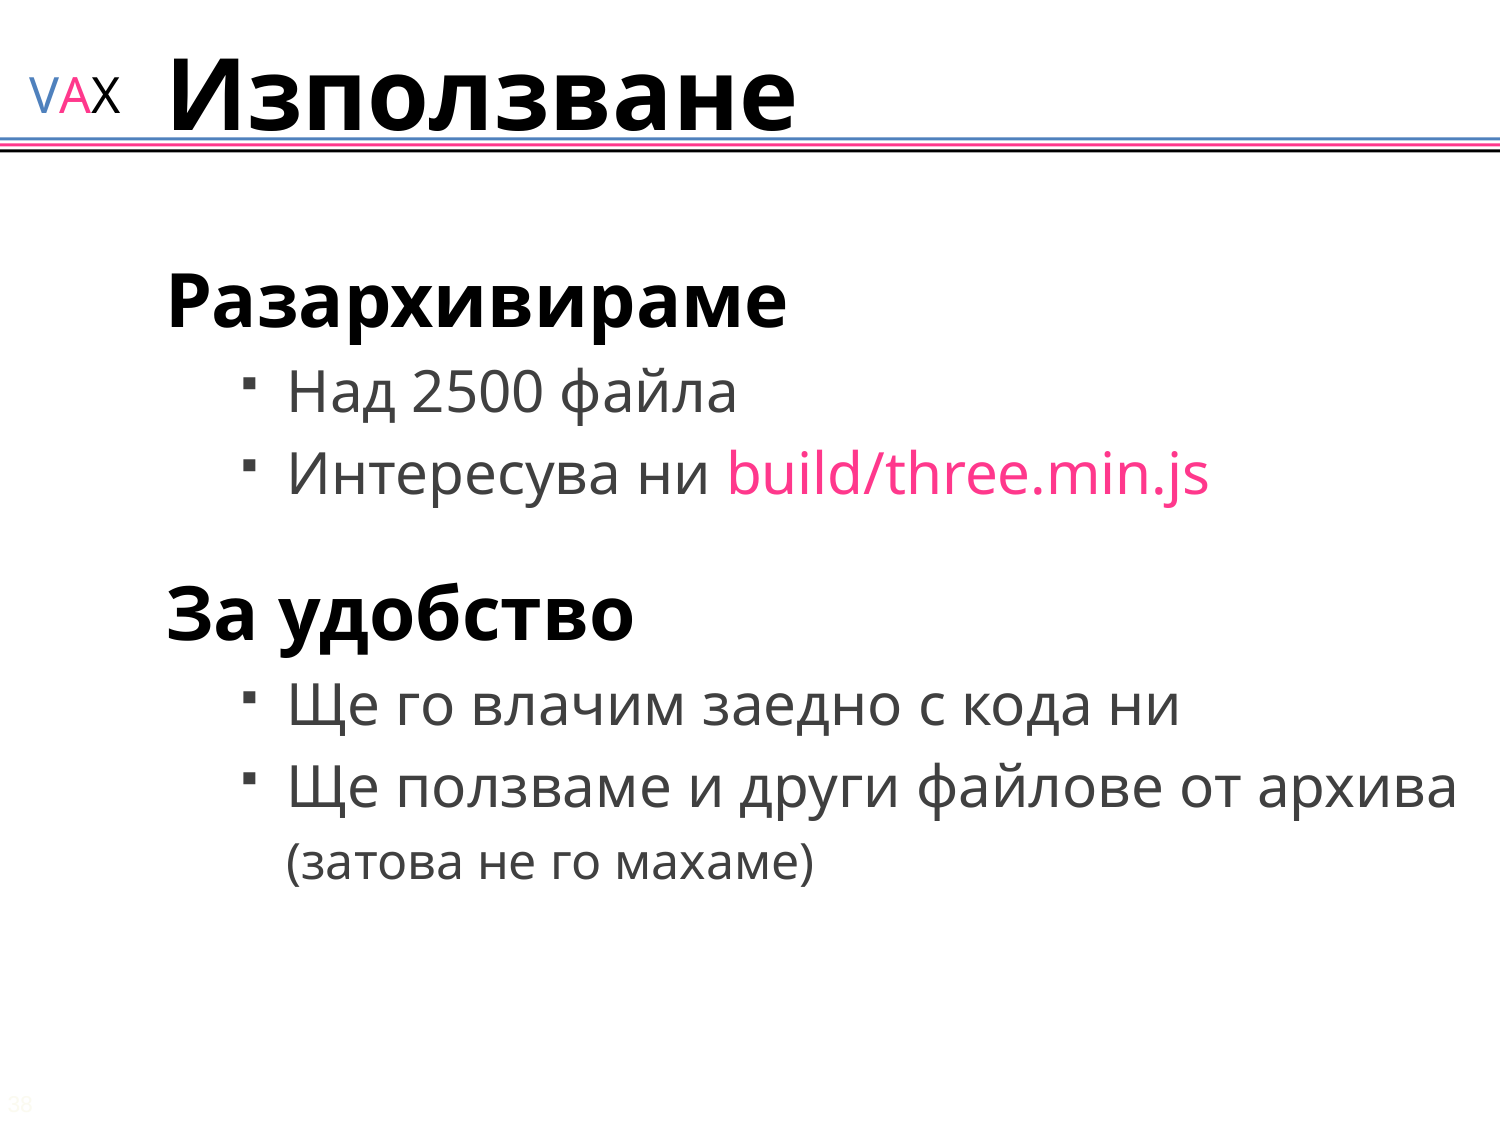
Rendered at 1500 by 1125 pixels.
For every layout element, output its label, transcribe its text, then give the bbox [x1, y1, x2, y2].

title Използване [0, 37, 1500, 144]
list Разархивираме Над 2500 файла Интересува ни build/three.min.js За удобство Ще го влачим заедно с кода ни Ще ползваме и други файлове от архива (затова не го махаме) [150, 200, 1488, 1113]
